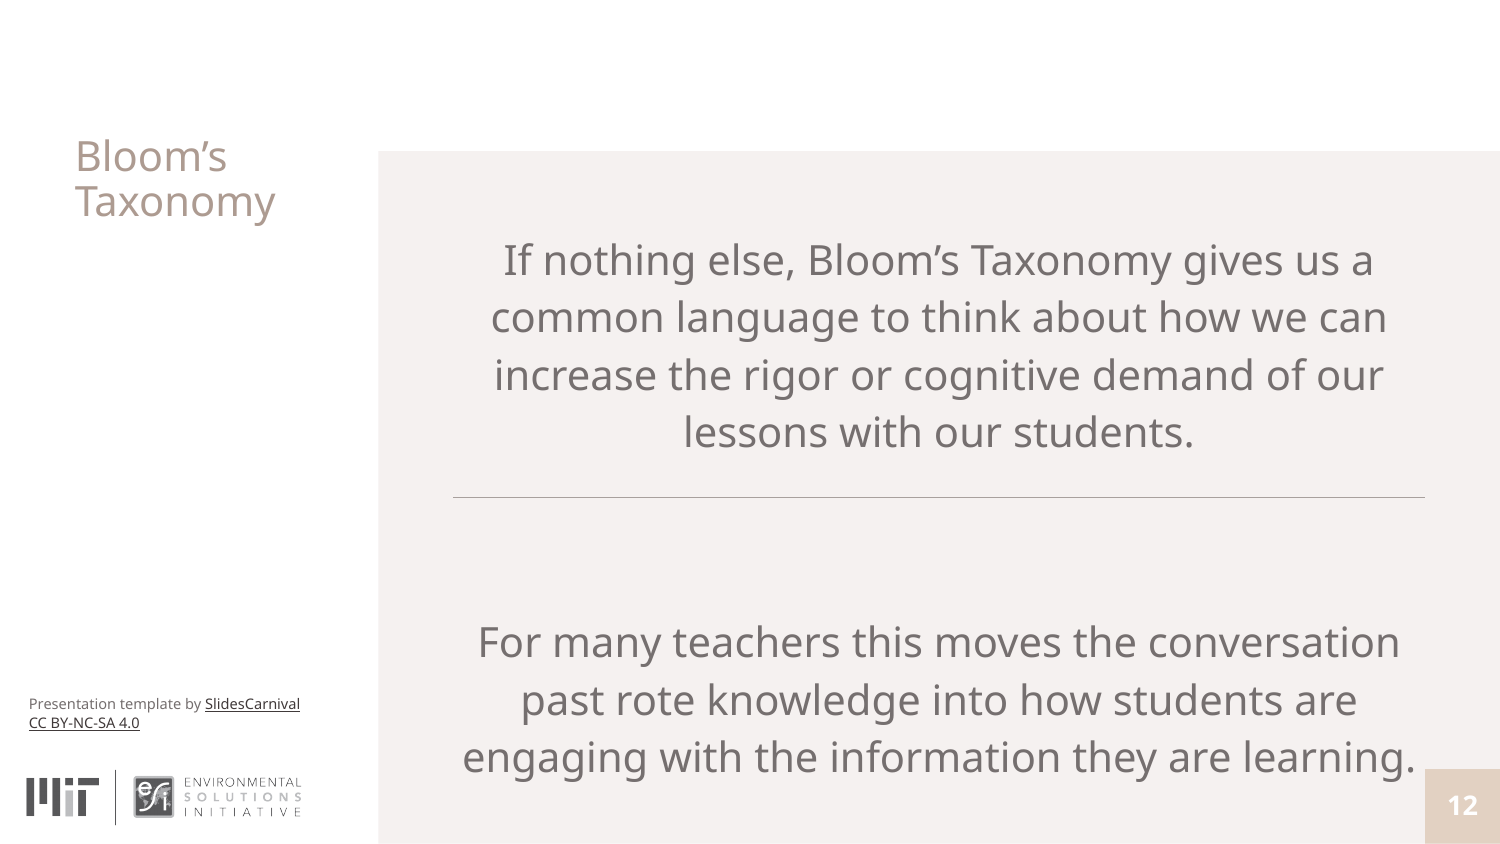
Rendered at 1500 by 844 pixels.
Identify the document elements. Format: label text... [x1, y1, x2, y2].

picture [13, 757, 314, 835]
list If nothing else, Bloom’s Taxonomy gives us a common language to think about how we can increase the rigor or cognitive demand of our lessons with our students. For many teachers this moves the conversation past rote knowledge into how students are engaging with the information they are learning. [453, 225, 1426, 497]
slide_number 12 [1425, 769, 1500, 844]
list If nothing else, Bloom’s Taxonomy gives us a common language to think about how we can increase the rigor or cognitive demand of our lessons with our students. For many teachers this moves the conversation past rote knowledge into how students are engaging with the information they are learning. [453, 498, 1426, 769]
title Bloom’s Taxonomy [74, 135, 342, 769]
